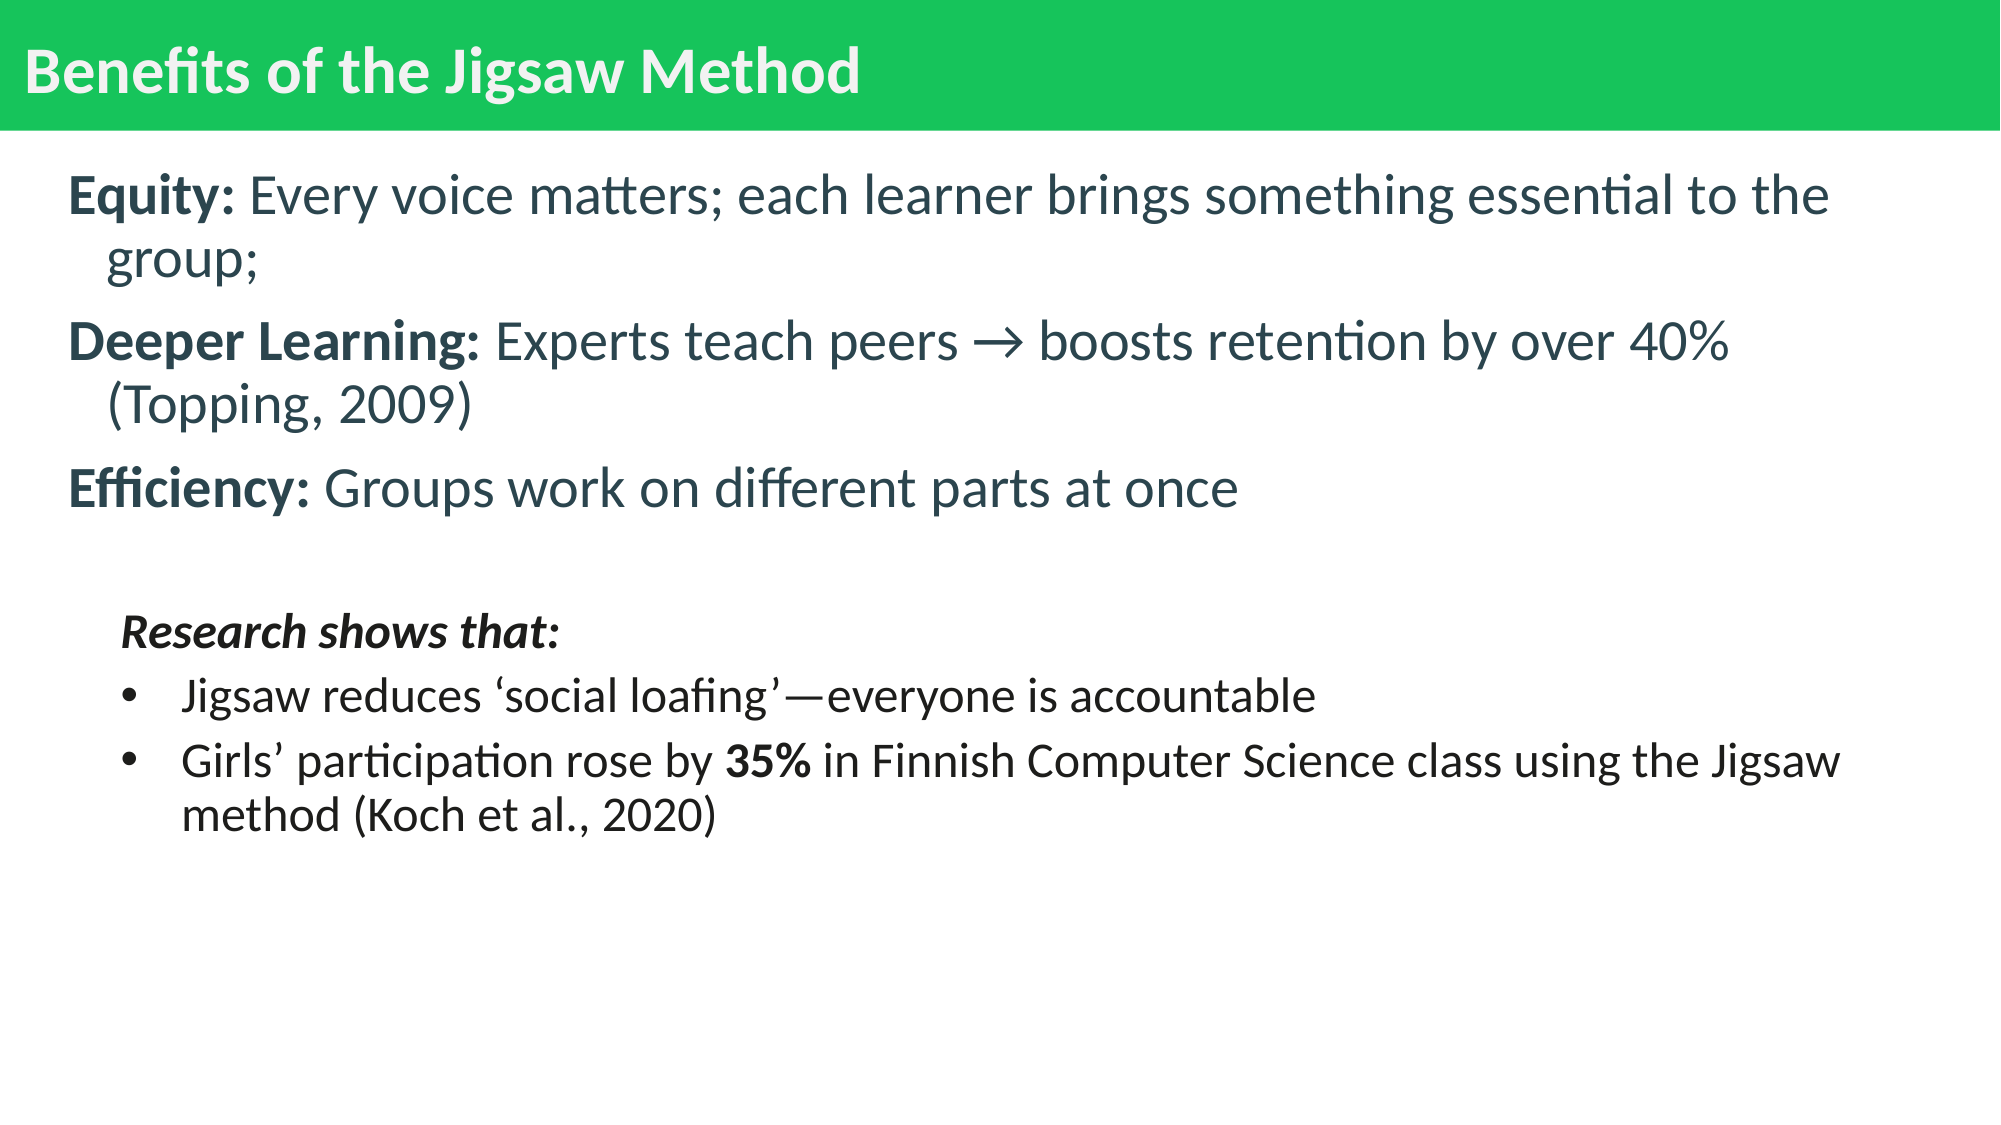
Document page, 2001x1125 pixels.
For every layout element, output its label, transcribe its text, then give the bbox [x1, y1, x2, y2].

list Equity: Every voice matters; each learner brings something essential to the group; Deeper Learning: Experts teach peers → boosts retention by over 40% (Topping, 2009) Efficiency: Groups work on different parts at once Research shows that: Jigsaw reduces ‘social loafing’—everyone is accountable Girls’ participation rose by 35% in Finnish Computer Science class using the Jigsaw method (Koch et al., 2020) [16, 156, 1976, 1108]
title Benefits of the Jigsaw Method [16, 13, 1976, 131]
